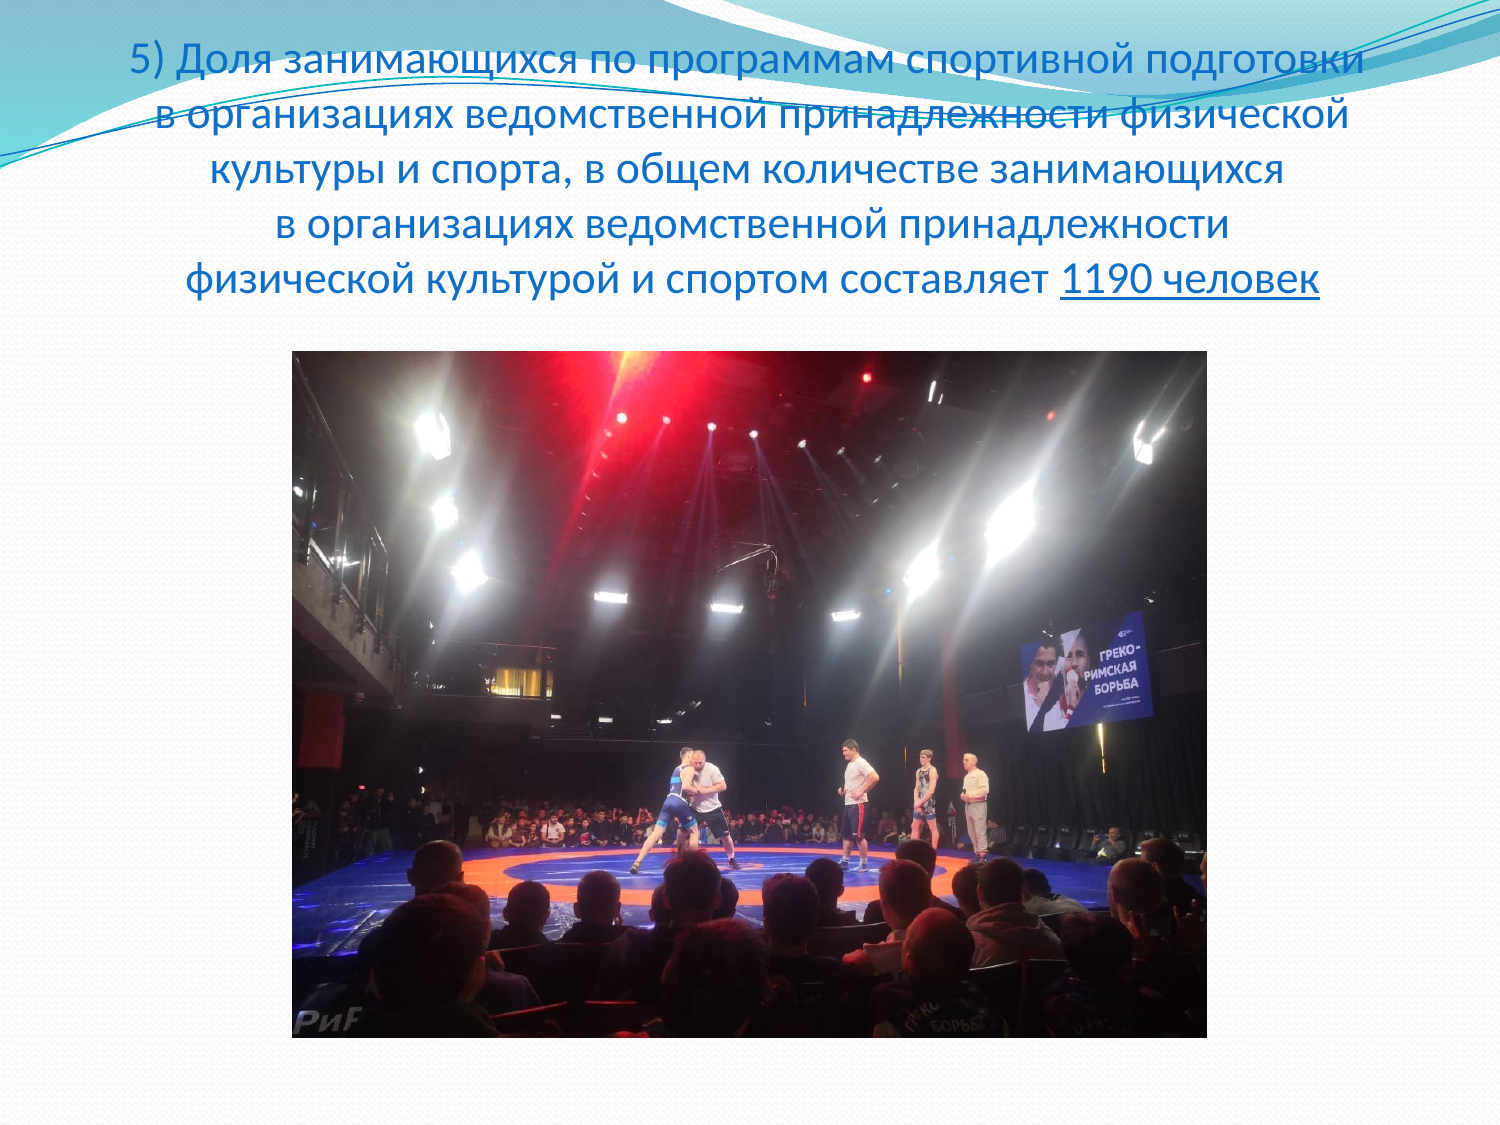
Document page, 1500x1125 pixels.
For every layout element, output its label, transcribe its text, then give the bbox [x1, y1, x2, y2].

picture [292, 351, 1208, 1038]
title 5) Доля занимающихся по программам спортивной подготовки в организациях ведомственной принадлежности физической культуры и спорта, в общем количестве занимающихся в организациях ведомственной принадлежности физической культурой и спортом составляет 1190 человек [70, 35, 1425, 303]
